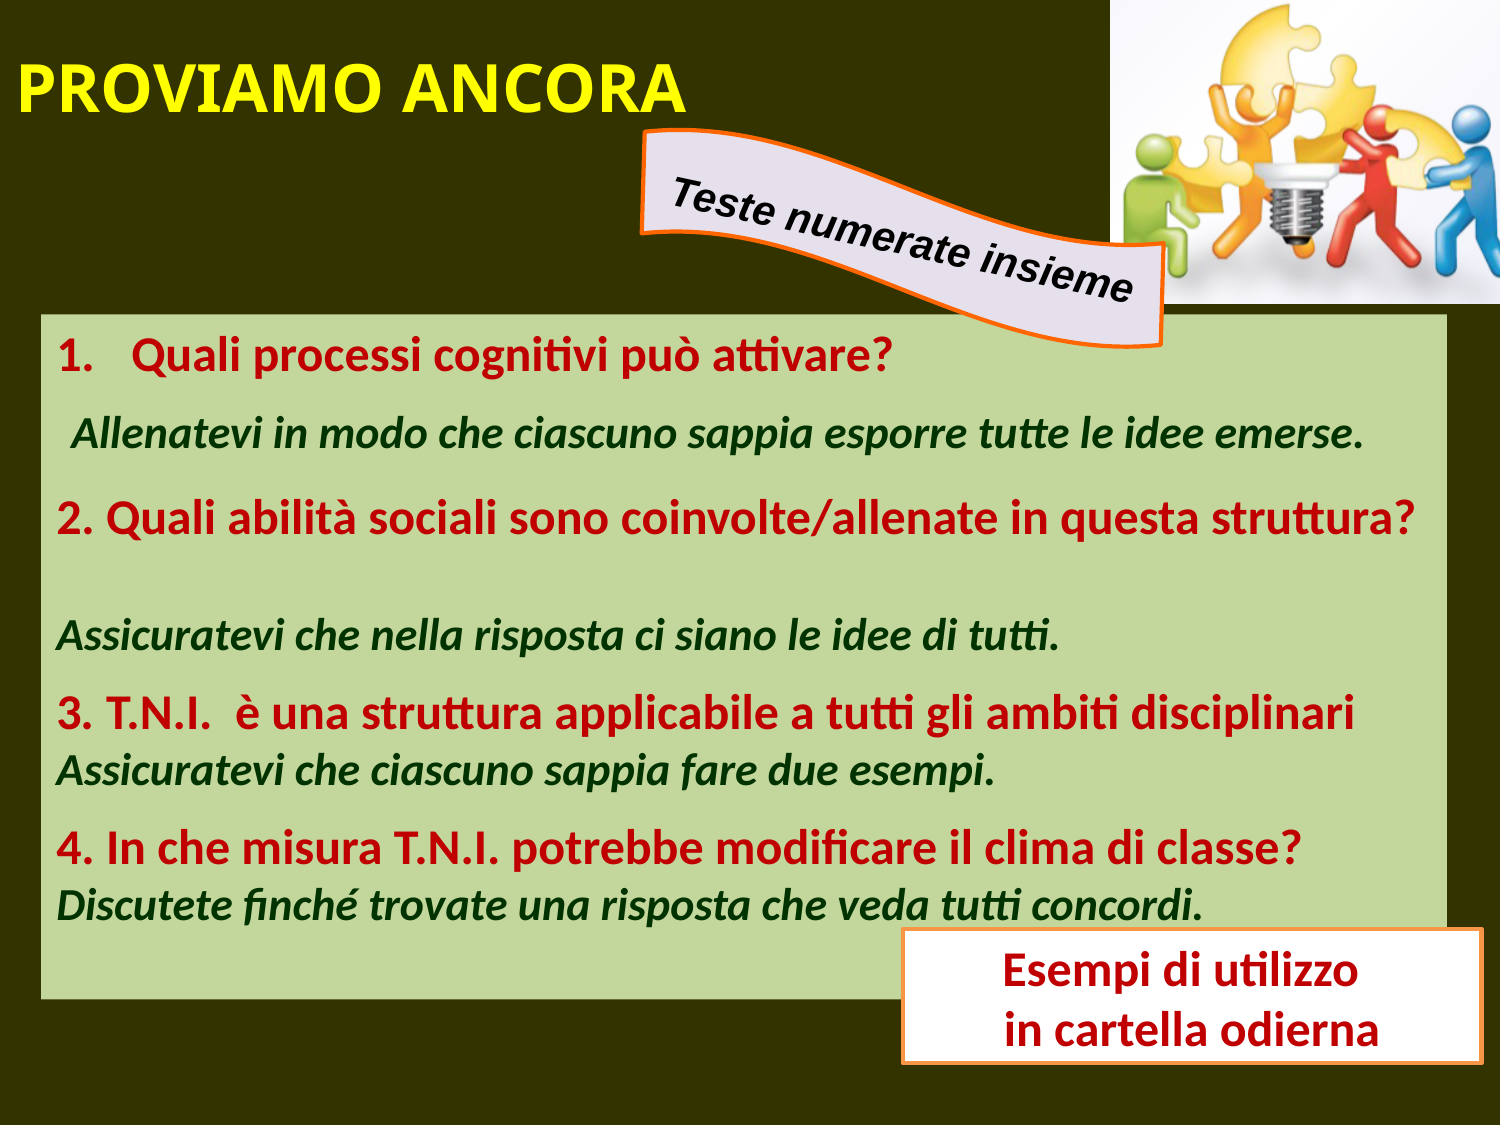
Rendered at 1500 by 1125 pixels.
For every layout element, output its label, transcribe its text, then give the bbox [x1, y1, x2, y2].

list Quali processi cognitivi può attivare? Allenatevi in modo che ciascuno sappia esporre tutte le idee emerse. 2. Quali abilità sociali sono coinvolte/allenate in questa struttura? Assicuratevi che nella risposta ci siano le idee di tutti. 3. T.N.I. è una struttura applicabile a tutti gli ambiti disciplinari Assicuratevi che ciascuno sappia fare due esempi. 4. In che misura T.N.I. potrebbe modificare il clima di classe? Discutete finché trovate una risposta che veda tutti concordi. [41, 314, 1447, 1000]
text_box Teste numerate insieme [639, 127, 1164, 349]
text_box Esempi di utilizzo in cartella odierna [901, 927, 1484, 1065]
title PROVIAMO ANCORA [0, 0, 1108, 172]
picture [1110, 0, 1500, 304]
